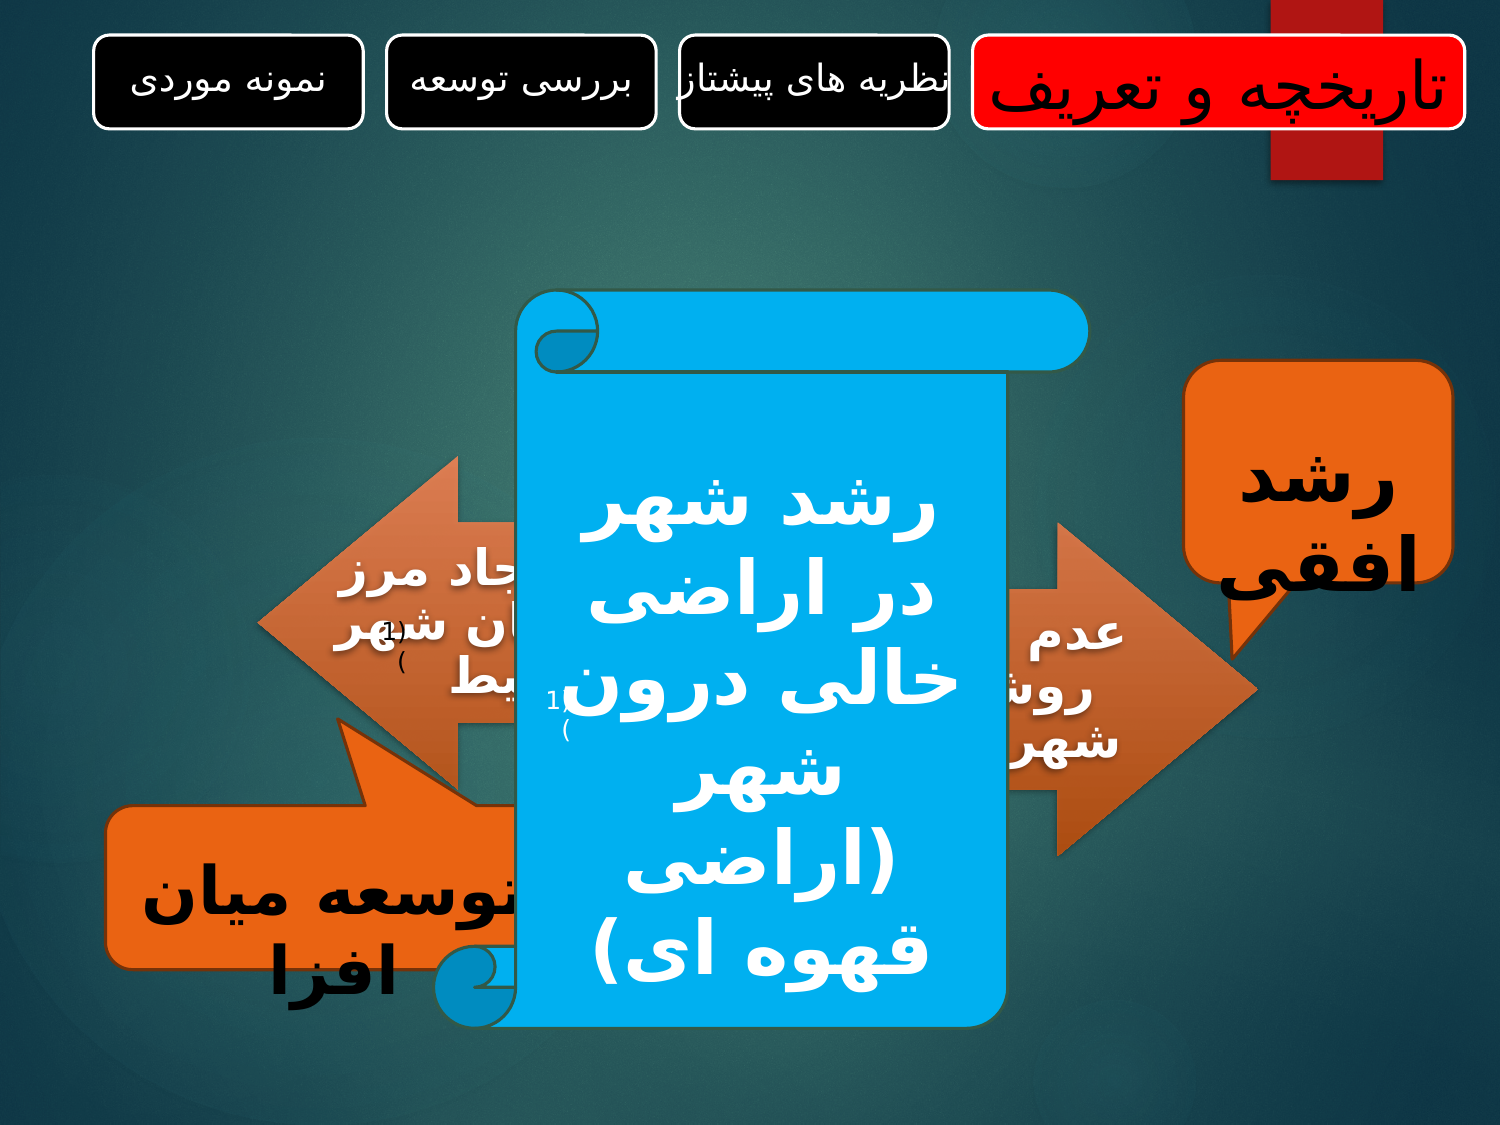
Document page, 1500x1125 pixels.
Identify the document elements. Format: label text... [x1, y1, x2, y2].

text_box رشد افقی [1265, 418, 1465, 614]
text_box [678, 33, 950, 46]
text_box [92, 33, 365, 131]
text_box [1265, 614, 1272, 623]
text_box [257, 301, 1259, 1011]
text_box توسعه میان افزا [117, 840, 254, 1016]
text_box بررسی توسعه [386, 46, 657, 107]
text_box [677, 107, 951, 131]
text_box تاریخچه و تعریف [972, 35, 1465, 130]
text_box رشد شهر در اراضی خالی درون شهر (اراضی قهوه ای) [527, 1019, 997, 1088]
text_box [528, 288, 1077, 299]
text_box [1265, 358, 1455, 418]
text_box نظریه های پیشتاز [657, 46, 973, 107]
text_box نمونه موردی [93, 46, 364, 107]
text_box [103, 804, 251, 967]
text_box [385, 33, 658, 131]
text_box [446, 1019, 527, 1030]
